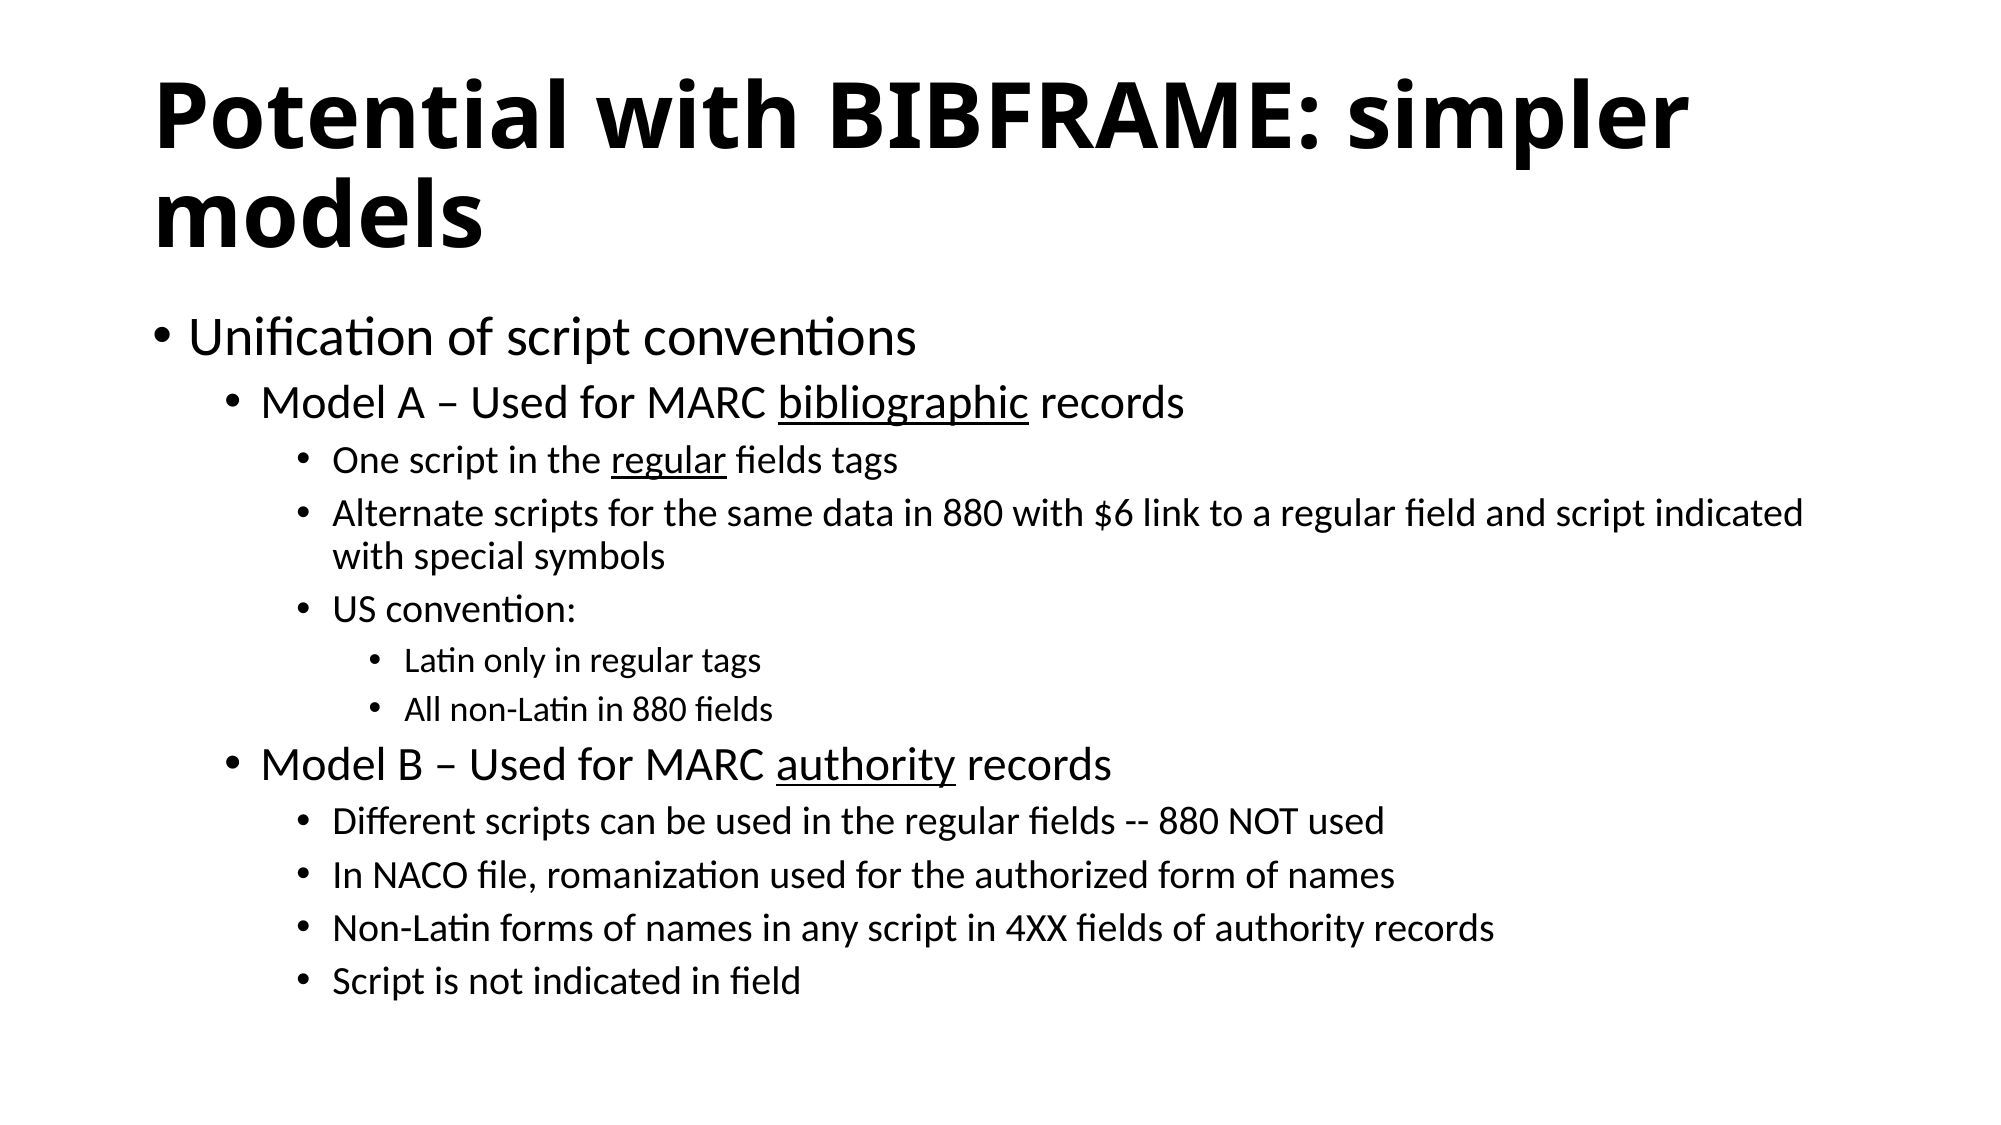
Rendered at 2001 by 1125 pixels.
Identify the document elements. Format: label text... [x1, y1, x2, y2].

title Potential with BIBFRAME: simpler models [137, 59, 1863, 278]
list Unification of script conventions Model A – Used for MARC bibliographic records One script in the regular fields tags Alternate scripts for the same data in 880 with $6 link to a regular field and script indicated with special symbols US convention: Latin only in regular tags All non-Latin in 880 fields Model B – Used for MARC authority records Different scripts can be used in the regular fields -- 880 NOT used In NACO file, romanization used for the authorized form of names Non-Latin forms of names in any script in 4XX fields of authority records Script is not indicated in field [137, 299, 1863, 1014]
